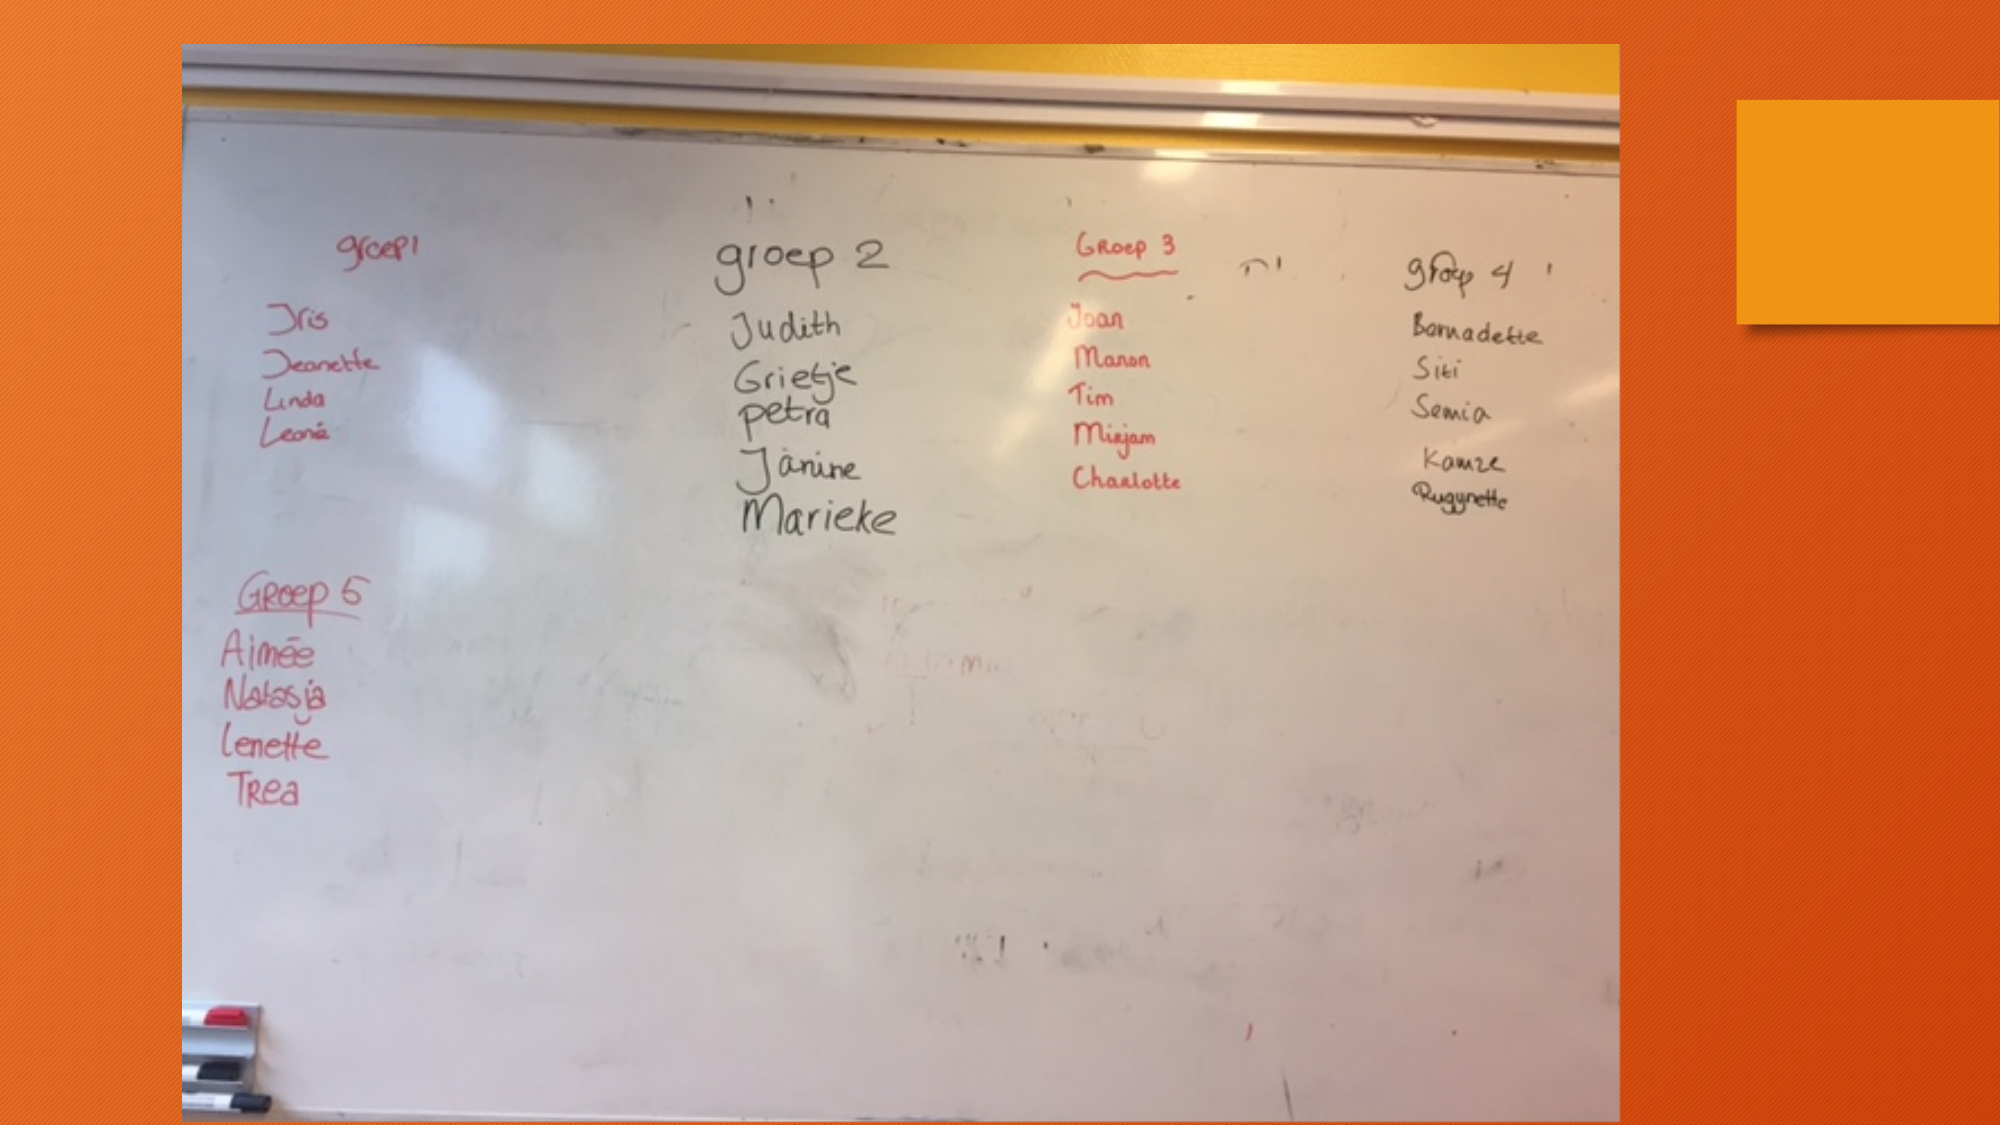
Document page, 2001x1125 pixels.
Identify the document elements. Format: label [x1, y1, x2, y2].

picture [1736, 325, 2000, 347]
picture [181, 44, 1623, 1125]
